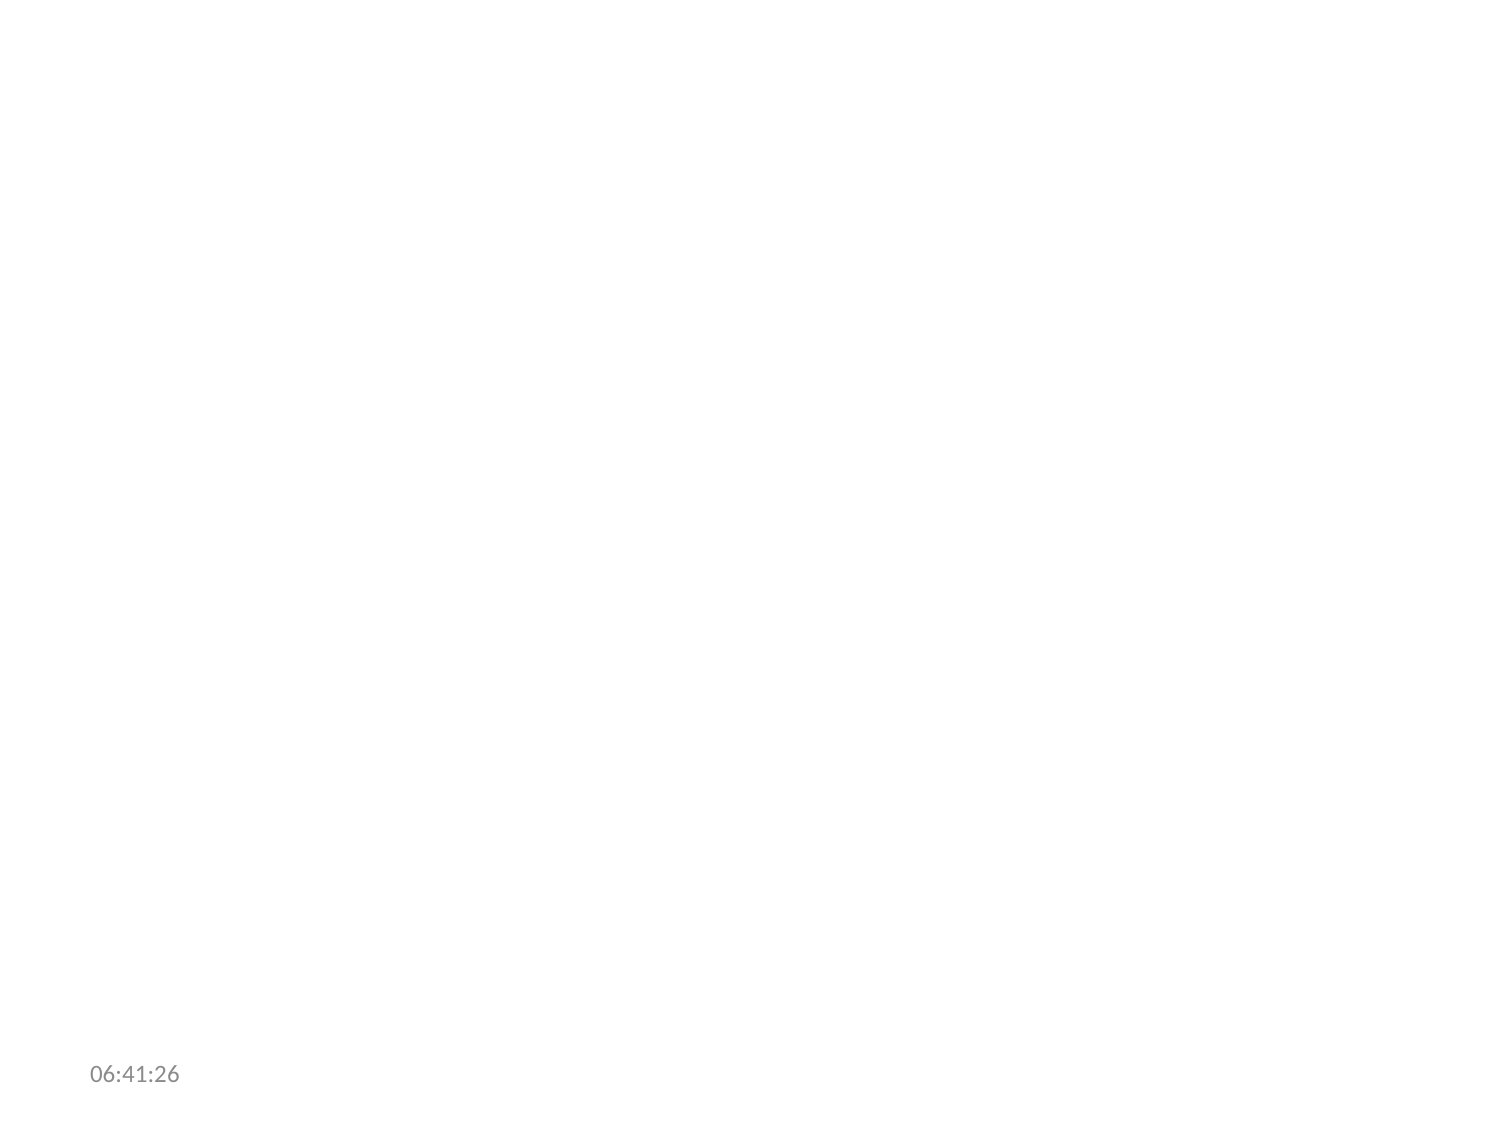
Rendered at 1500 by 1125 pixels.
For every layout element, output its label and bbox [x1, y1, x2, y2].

slide_number [75, 1042, 425, 1103]
